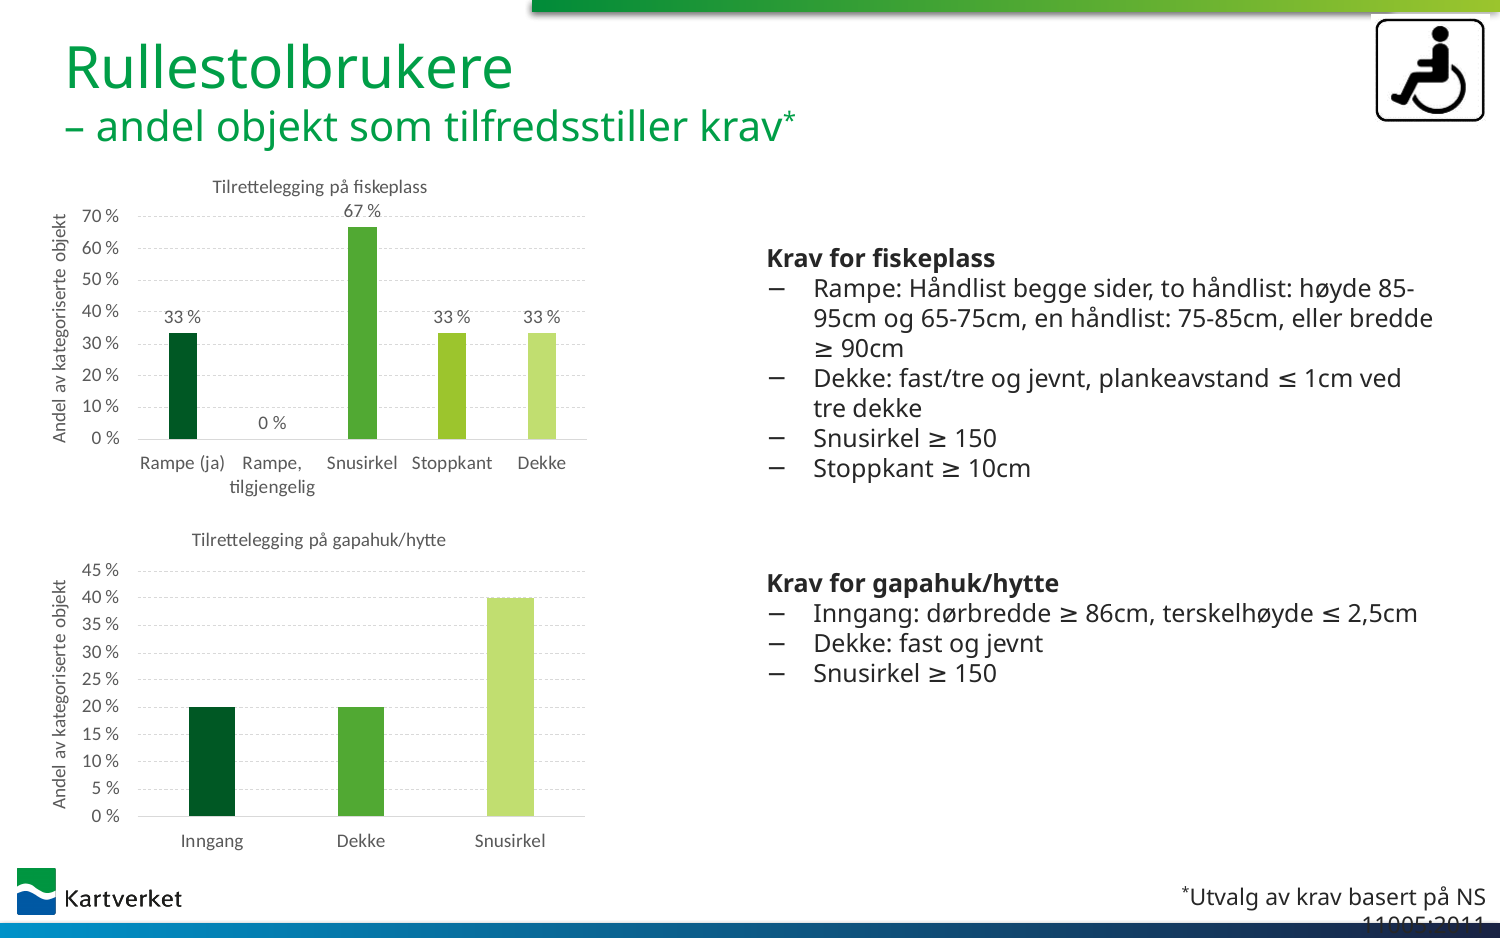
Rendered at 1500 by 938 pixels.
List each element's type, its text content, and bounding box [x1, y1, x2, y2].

text_box Krav for fiskeplass Rampe: Håndlist begge sider, to håndlist: høyde 85-95cm og 65-75cm, en håndlist: 75-85cm, eller bredde ≥ 90cm Dekke: fast/tre og jevnt, plankeavstand ≤ 1cm ved tre dekke Snusirkel ≥ 150 Stoppkant ≥ 10cm [751, 235, 1452, 490]
picture [41, 520, 596, 859]
picture [1371, 13, 1491, 127]
text_box *Utvalg av krav basert på NS 11005:2011 [1068, 873, 1500, 938]
text_box Rullestolbrukere – andel objekt som tilfredsstiller krav* [49, 29, 1431, 158]
text_box Krav for gapahuk/hytte Inngang: dørbredde ≥ 86cm, terskelhøyde ≤ 2,5cm Dekke: fast og jevnt Snusirkel ≥ 150 [751, 560, 1452, 695]
picture [41, 166, 598, 505]
